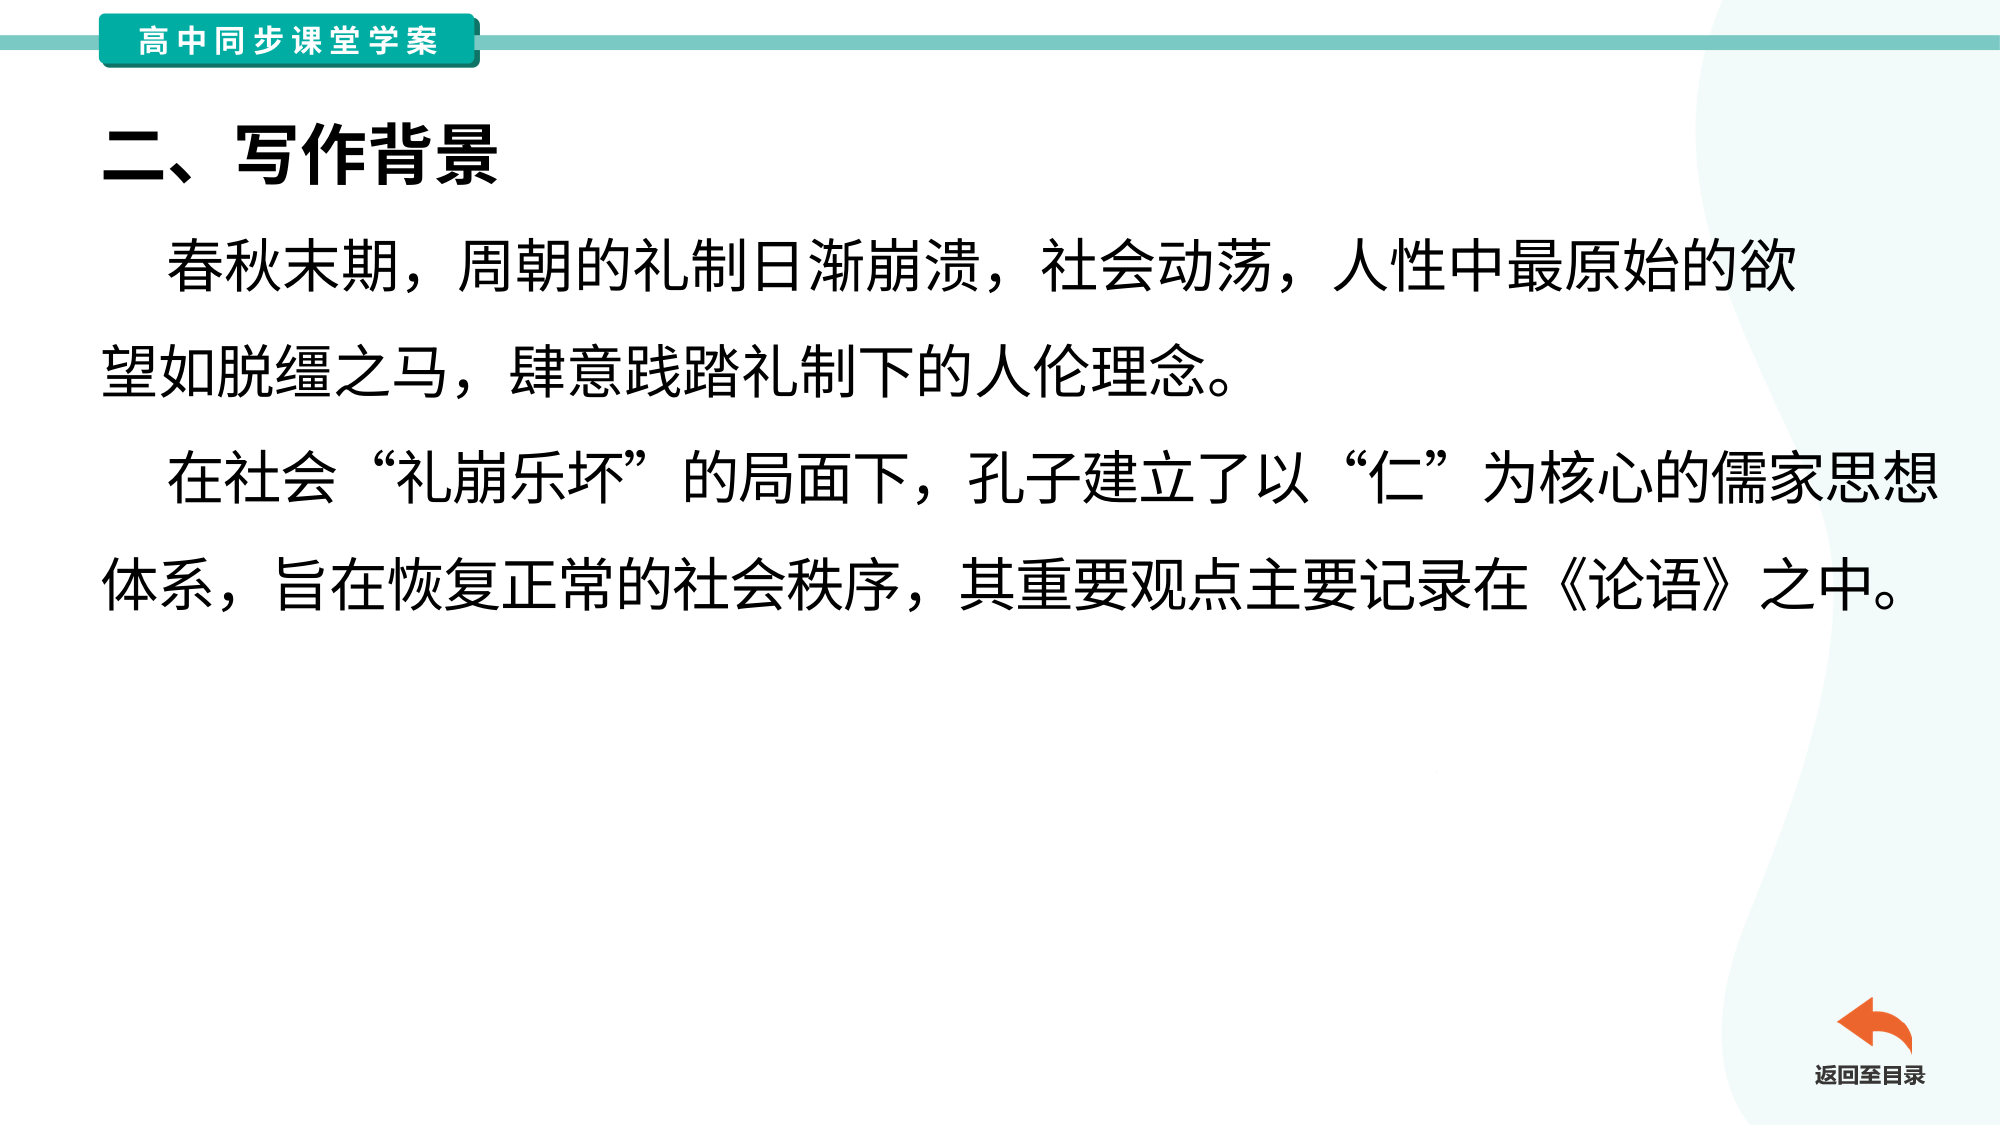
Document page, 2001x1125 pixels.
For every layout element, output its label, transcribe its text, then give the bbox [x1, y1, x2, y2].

text_box 二、写作背景 [100, 76, 1899, 192]
text_box 春秋末期，周朝的礼制日渐崩溃，社会动荡，人性中最原始的欲 望如脱缰之马，肆意践踏礼制下的人伦理念。 在社会“礼崩乐坏”的局面下，孔子建立了以“仁”为核心的儒家思想 体系，旨在恢复正常的社会秩序，其重要观点主要记录在《论语》之中。 [100, 192, 1899, 618]
picture [0, 0, 2000, 1125]
